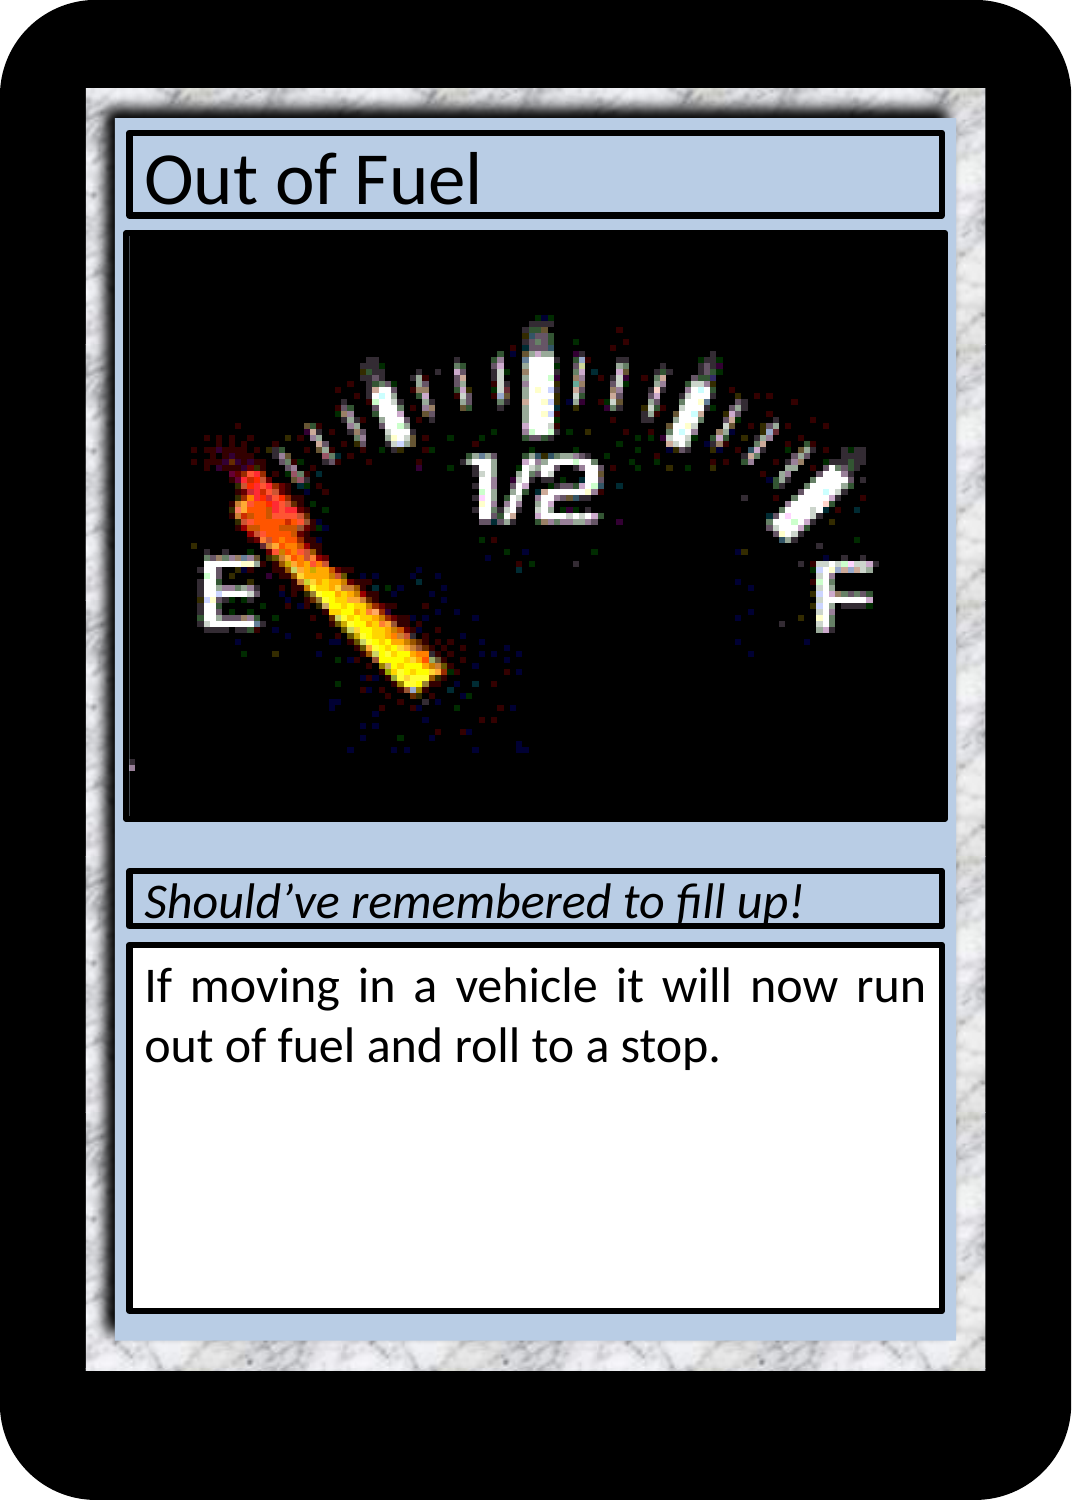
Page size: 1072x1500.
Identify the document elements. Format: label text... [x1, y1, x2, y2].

title Out of Fuel [126, 130, 945, 219]
list If moving in a vehicle it will now run out of fuel and roll to a stop. [126, 942, 945, 1314]
list Should’ve remembered to fill up! [126, 868, 945, 929]
picture [85, 88, 986, 1371]
